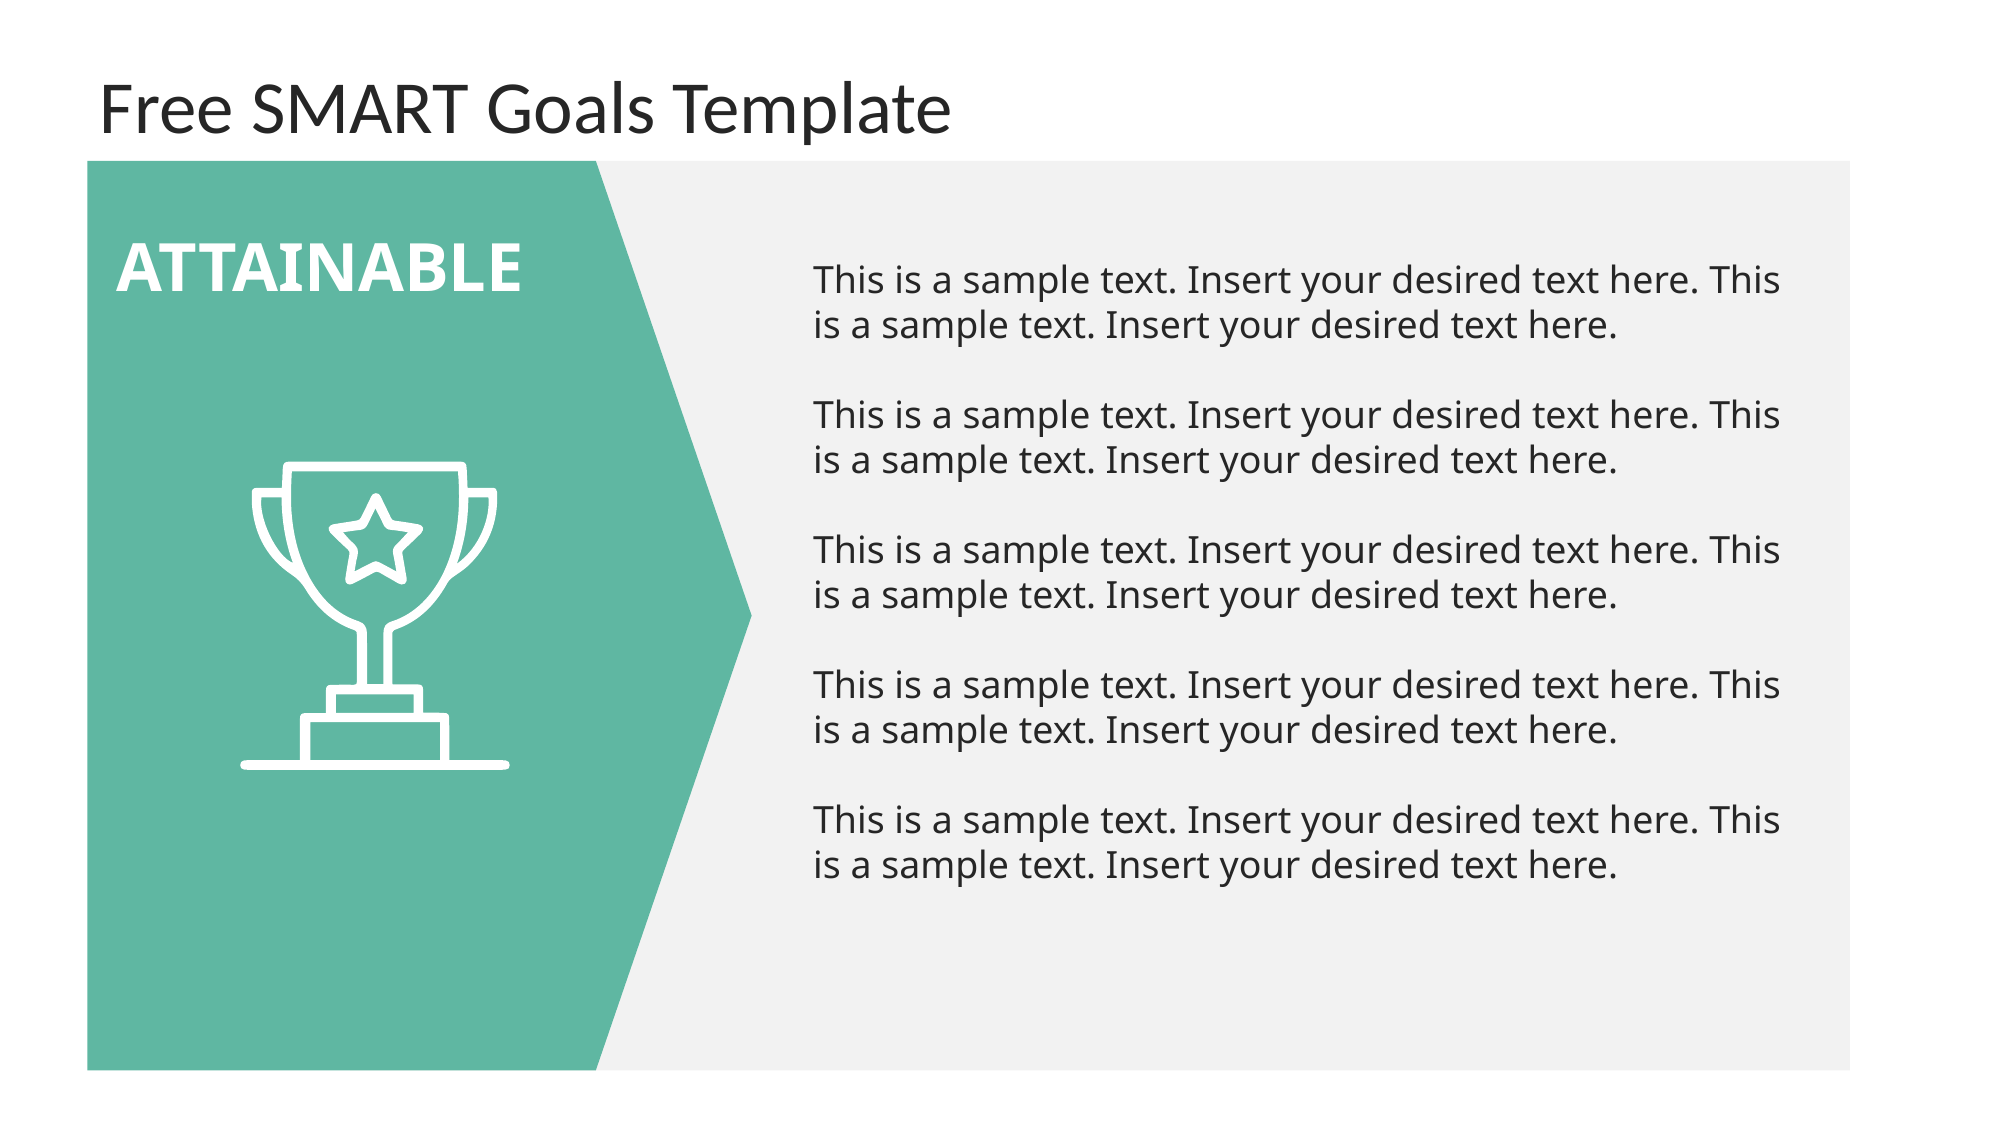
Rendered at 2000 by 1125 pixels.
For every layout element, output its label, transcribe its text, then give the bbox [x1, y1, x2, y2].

text_box [598, 162, 1852, 1072]
text_box ATTAINABLE [116, 222, 723, 308]
text_box [85, 158, 754, 1073]
title Free SMART Goals Template [99, 45, 1900, 162]
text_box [239, 461, 511, 770]
text_box This is a sample text. Insert your desired text here. This is a sample text. Insert your desired text here. This is a sample text. Insert your desired text here. This is a sample text. Insert your desired text here. This is a sample text. Insert your desired text here. This is a sample text. Insert your desired text here. This is a sample text. Insert your desired text here. This is a sample text. Insert your desired text here. This is a sample text. Insert your desired text here. This is a sample text. Insert your desired text here. [813, 217, 1792, 1014]
